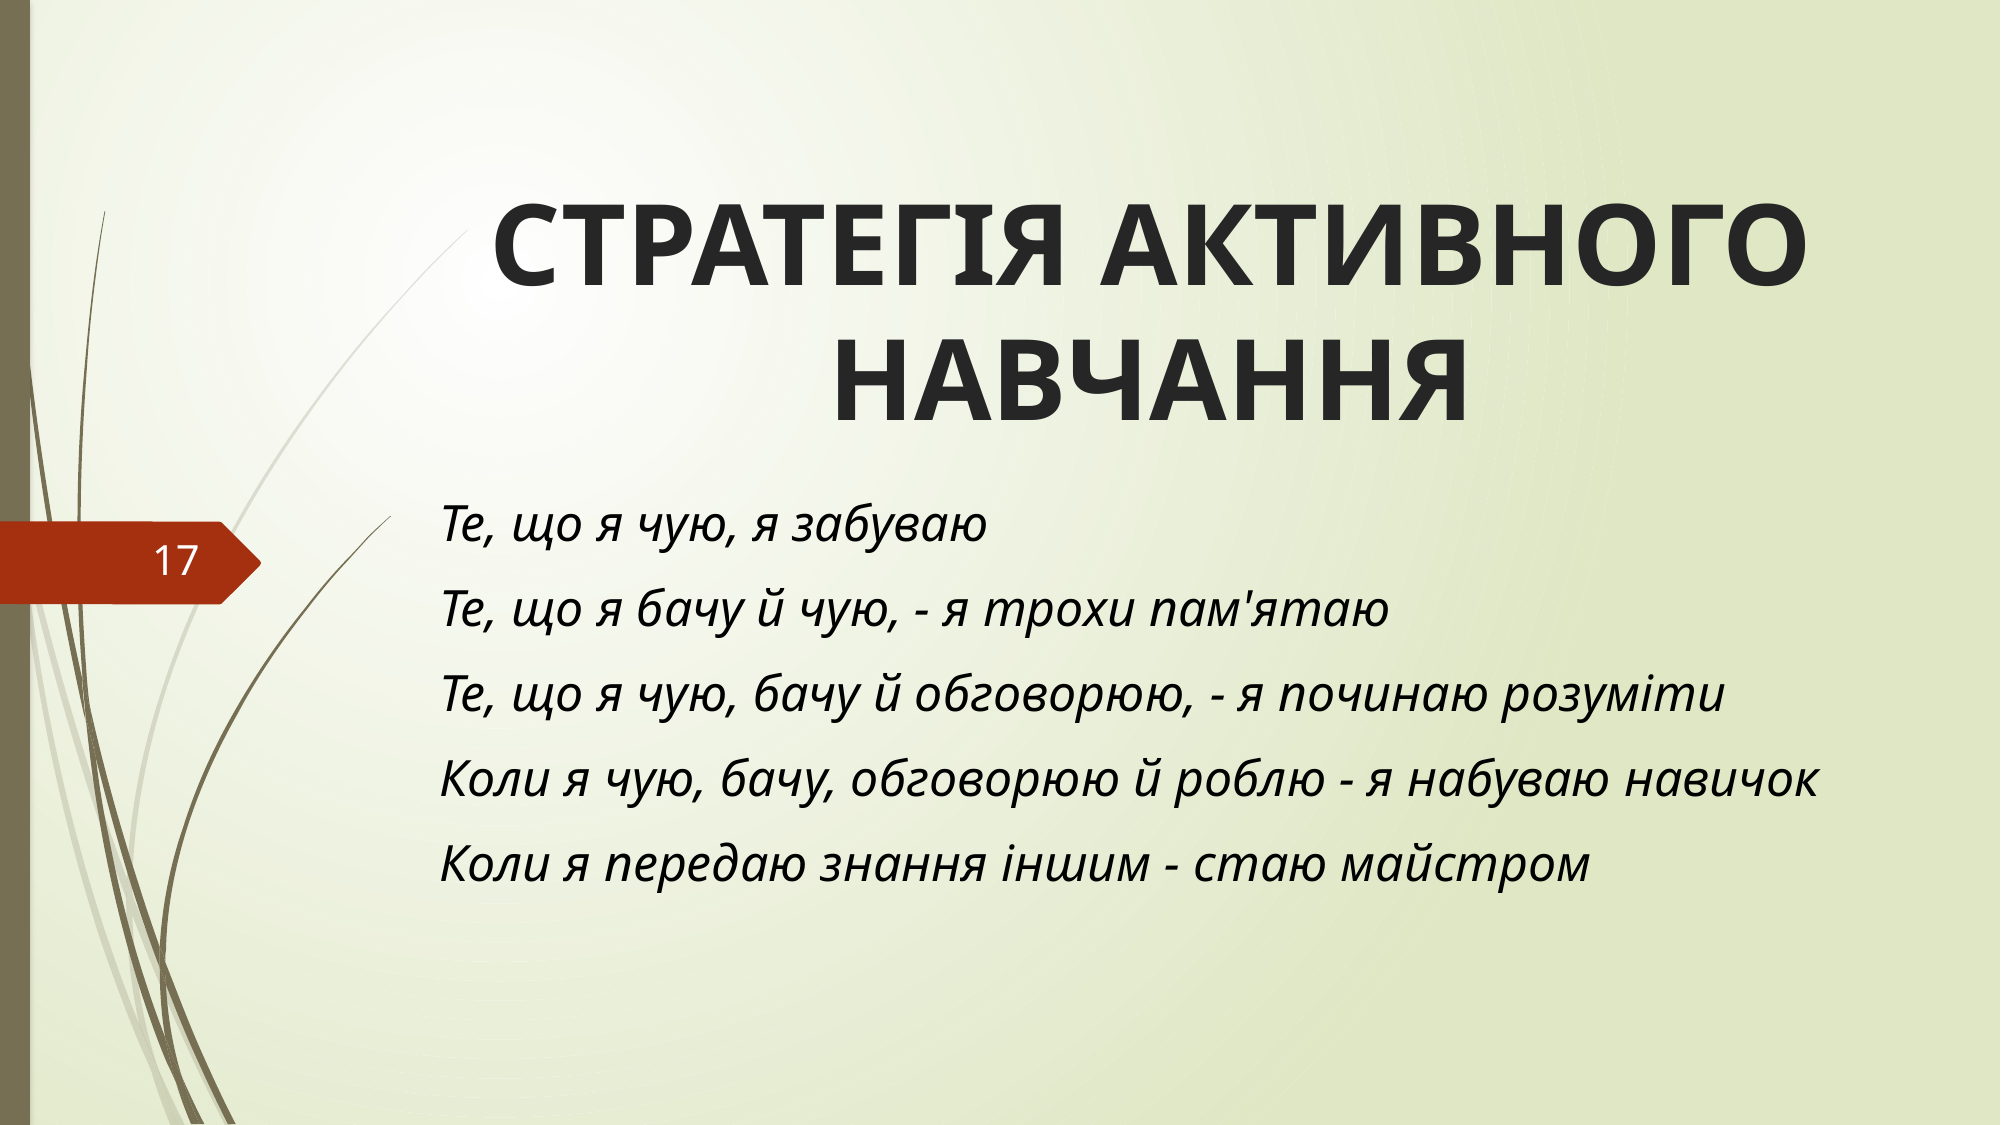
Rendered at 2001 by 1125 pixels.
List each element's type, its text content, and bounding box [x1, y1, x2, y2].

slide_number 17 [87, 532, 216, 592]
title СТРАТЕГІЯ АКТИВНОГО НАВЧАННЯ [420, 79, 1883, 450]
text_box Те, що я чую, я забуваю Те, що я бачу й чую, - я трохи пам'ятаю Те, що я чую, бачу й обговорюю, - я починаю розуміти Коли я чую, бачу, обговорюю й роблю - я набуваю навичок Коли я передаю знання іншим - стаю майстром [424, 484, 1960, 899]
